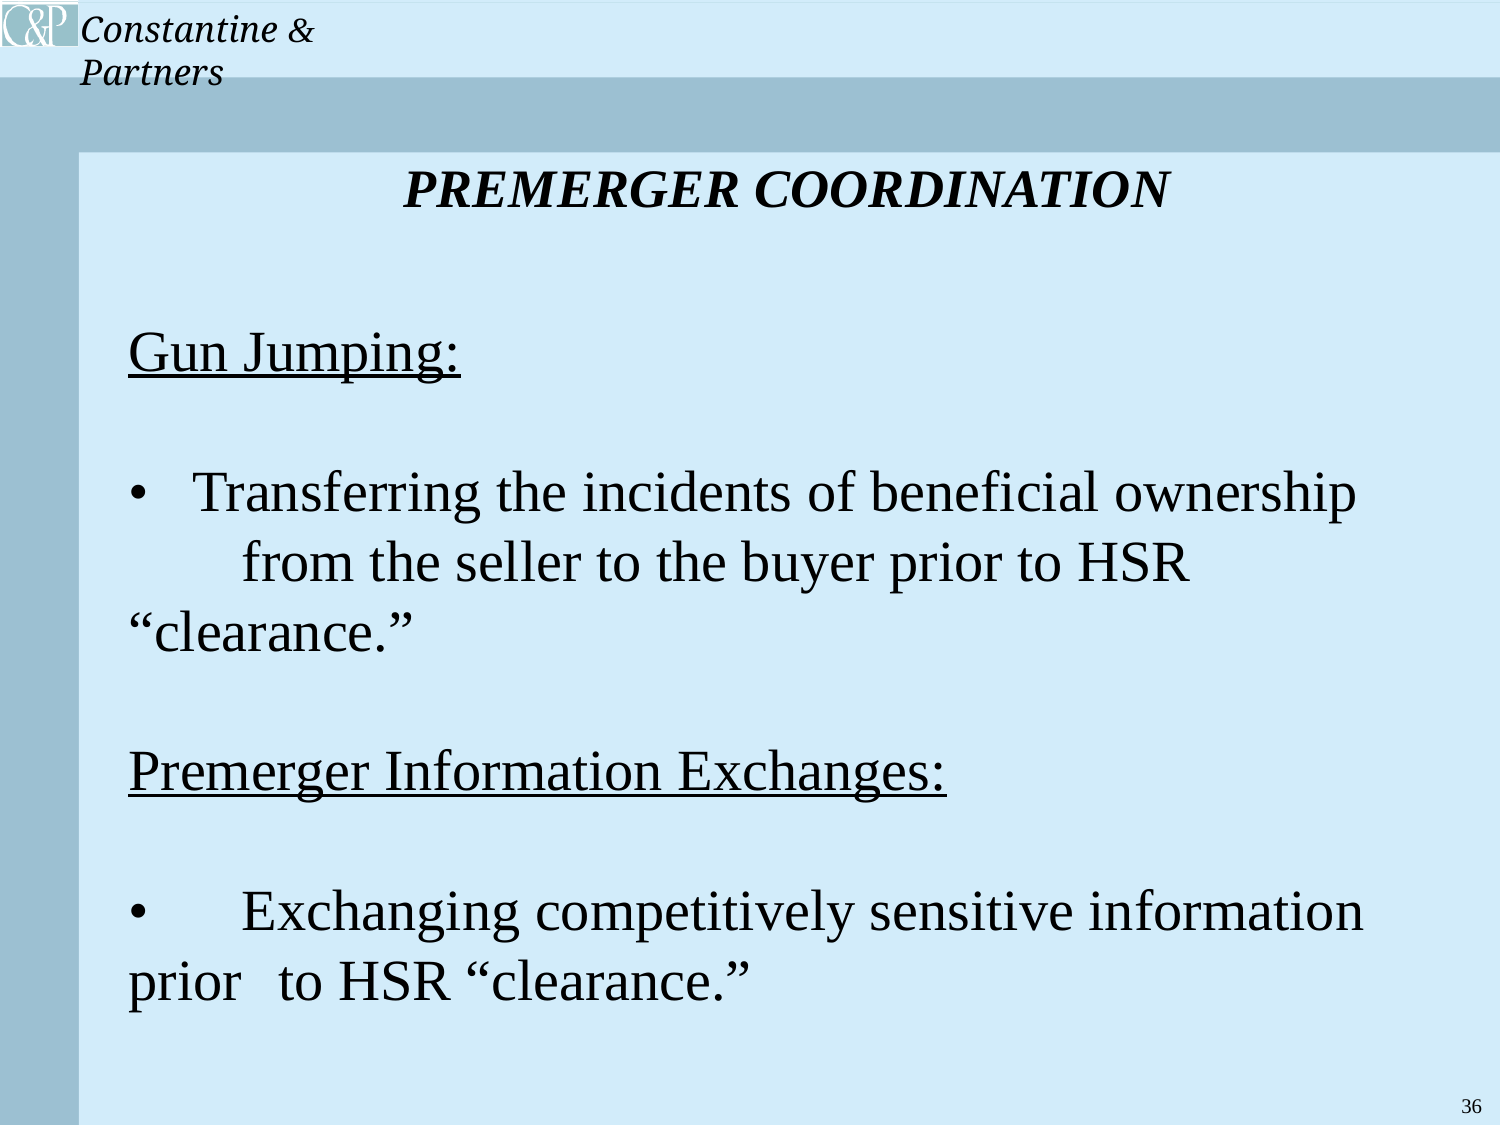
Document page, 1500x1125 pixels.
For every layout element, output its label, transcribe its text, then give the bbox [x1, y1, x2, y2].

text_box PREMERGER COORDINATION [74, 145, 1500, 226]
text_box Gun Jumping: • Transferring the incidents of beneficial ownership from the seller to the buyer prior to HSR “clearance.” Premerger Information Exchanges: • Exchanging competitively sensitive information prior to HSR “clearance.” [74, 235, 1500, 1090]
